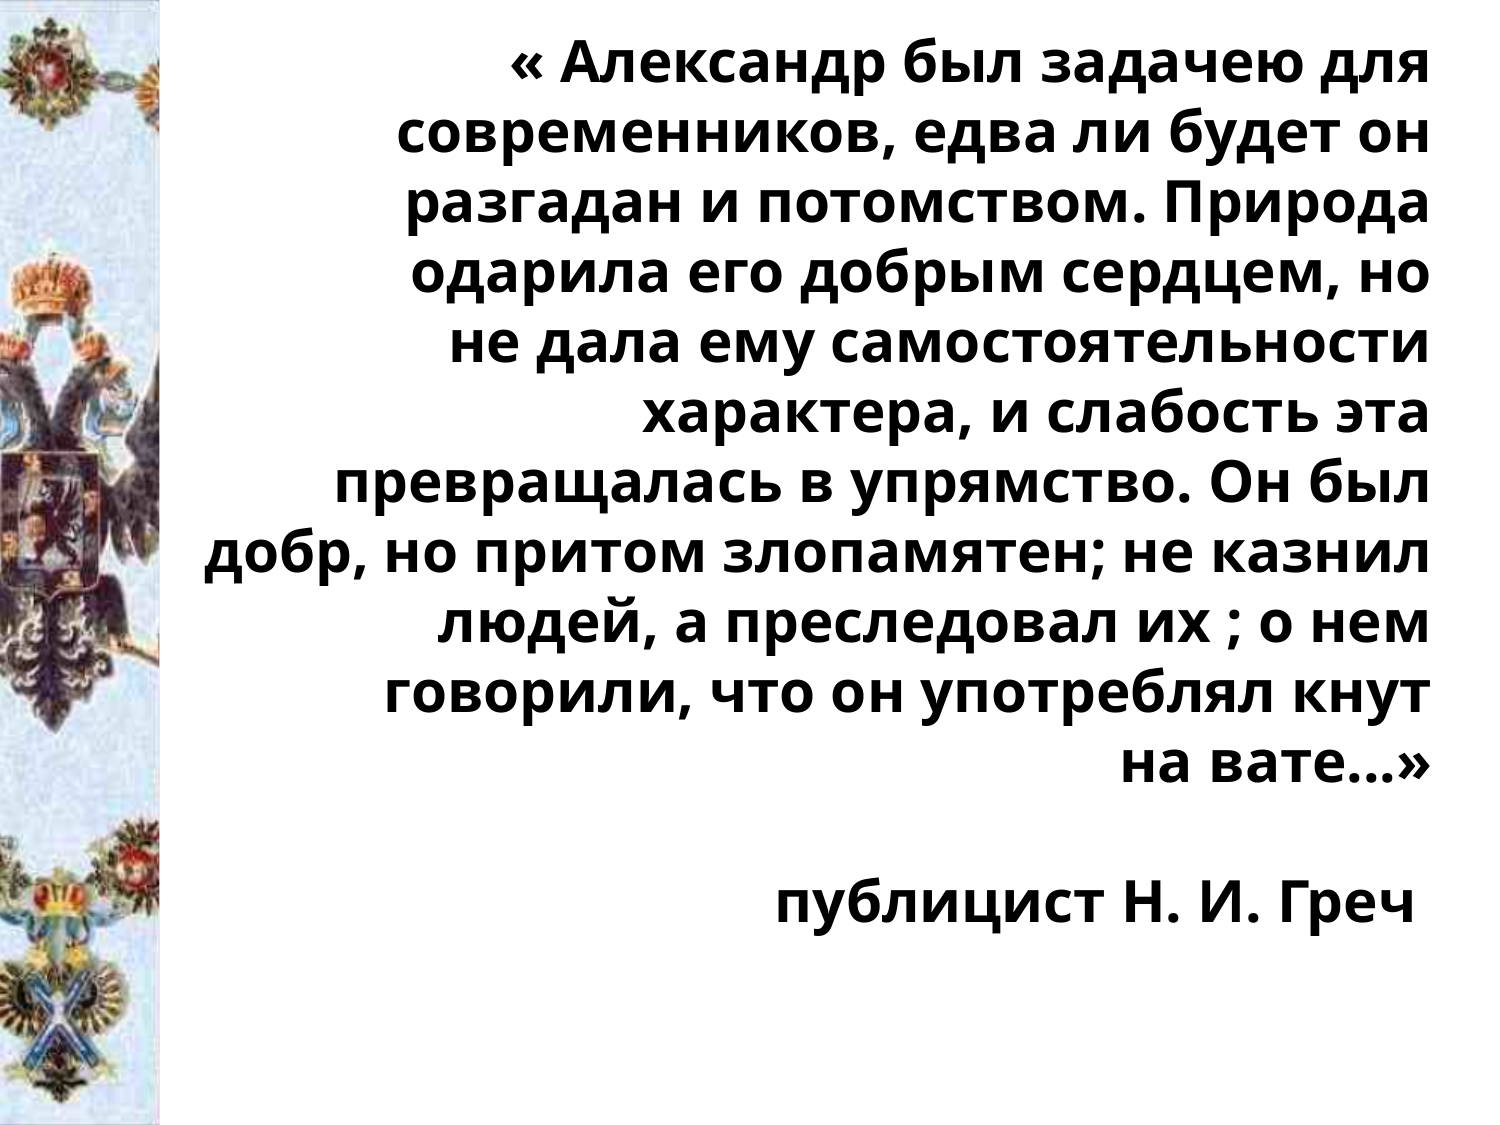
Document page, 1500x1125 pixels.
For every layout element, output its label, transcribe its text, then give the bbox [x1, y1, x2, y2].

picture [0, 0, 160, 1125]
title « Александр был задачею для современников, едва ли будет он разгадан и потомством. Природа одарила его добрым сердцем, но не дала ему самостоятельности характера, и слабость эта превращалась в упрямство. Он был добр, но притом злопамятен; не казнил людей, а преследовал их ; о нем говорили, что он употреблял кнут на вате...» публицист Н. И. Греч [183, 420, 1447, 609]
